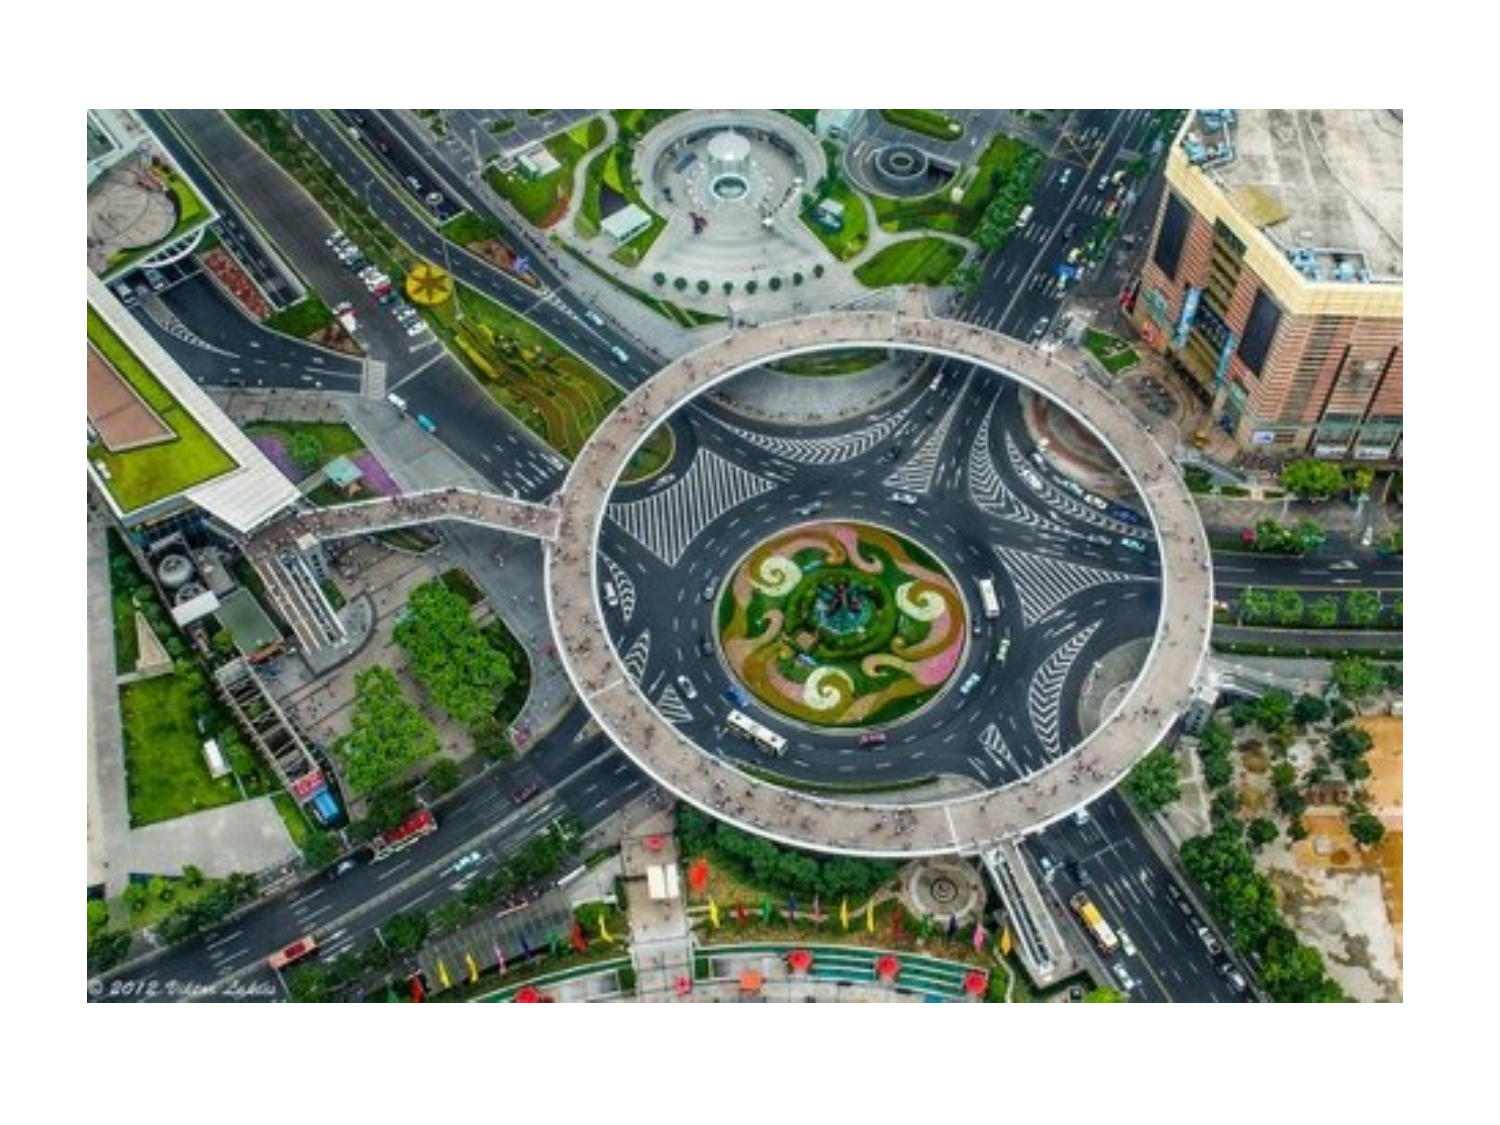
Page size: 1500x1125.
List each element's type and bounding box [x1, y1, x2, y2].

picture [87, 109, 1403, 1004]
